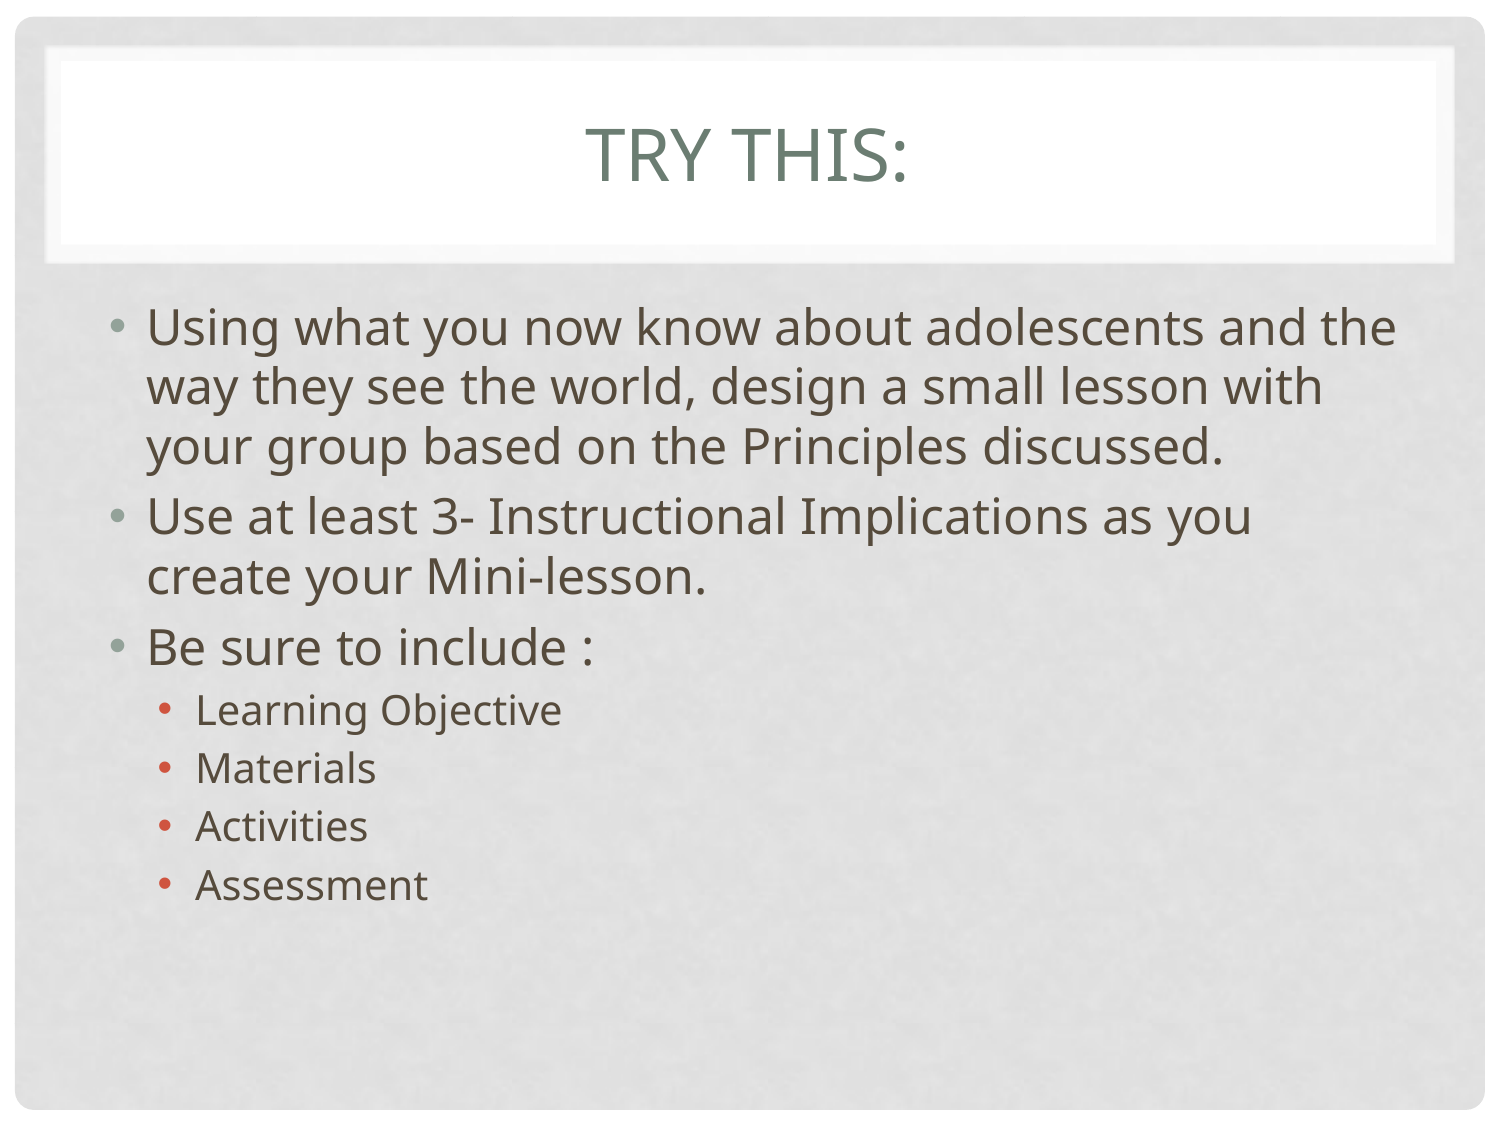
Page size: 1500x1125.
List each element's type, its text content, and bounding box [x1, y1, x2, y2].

list Using what you now know about adolescents and the way they see the world, design a small lesson with your group based on the Principles discussed. Use at least 3- Instructional Implications as you create your Mini-lesson. Be sure to include : Learning Objective Materials Activities Assessment [75, 287, 1425, 1005]
title Try this: [69, 66, 1425, 238]
